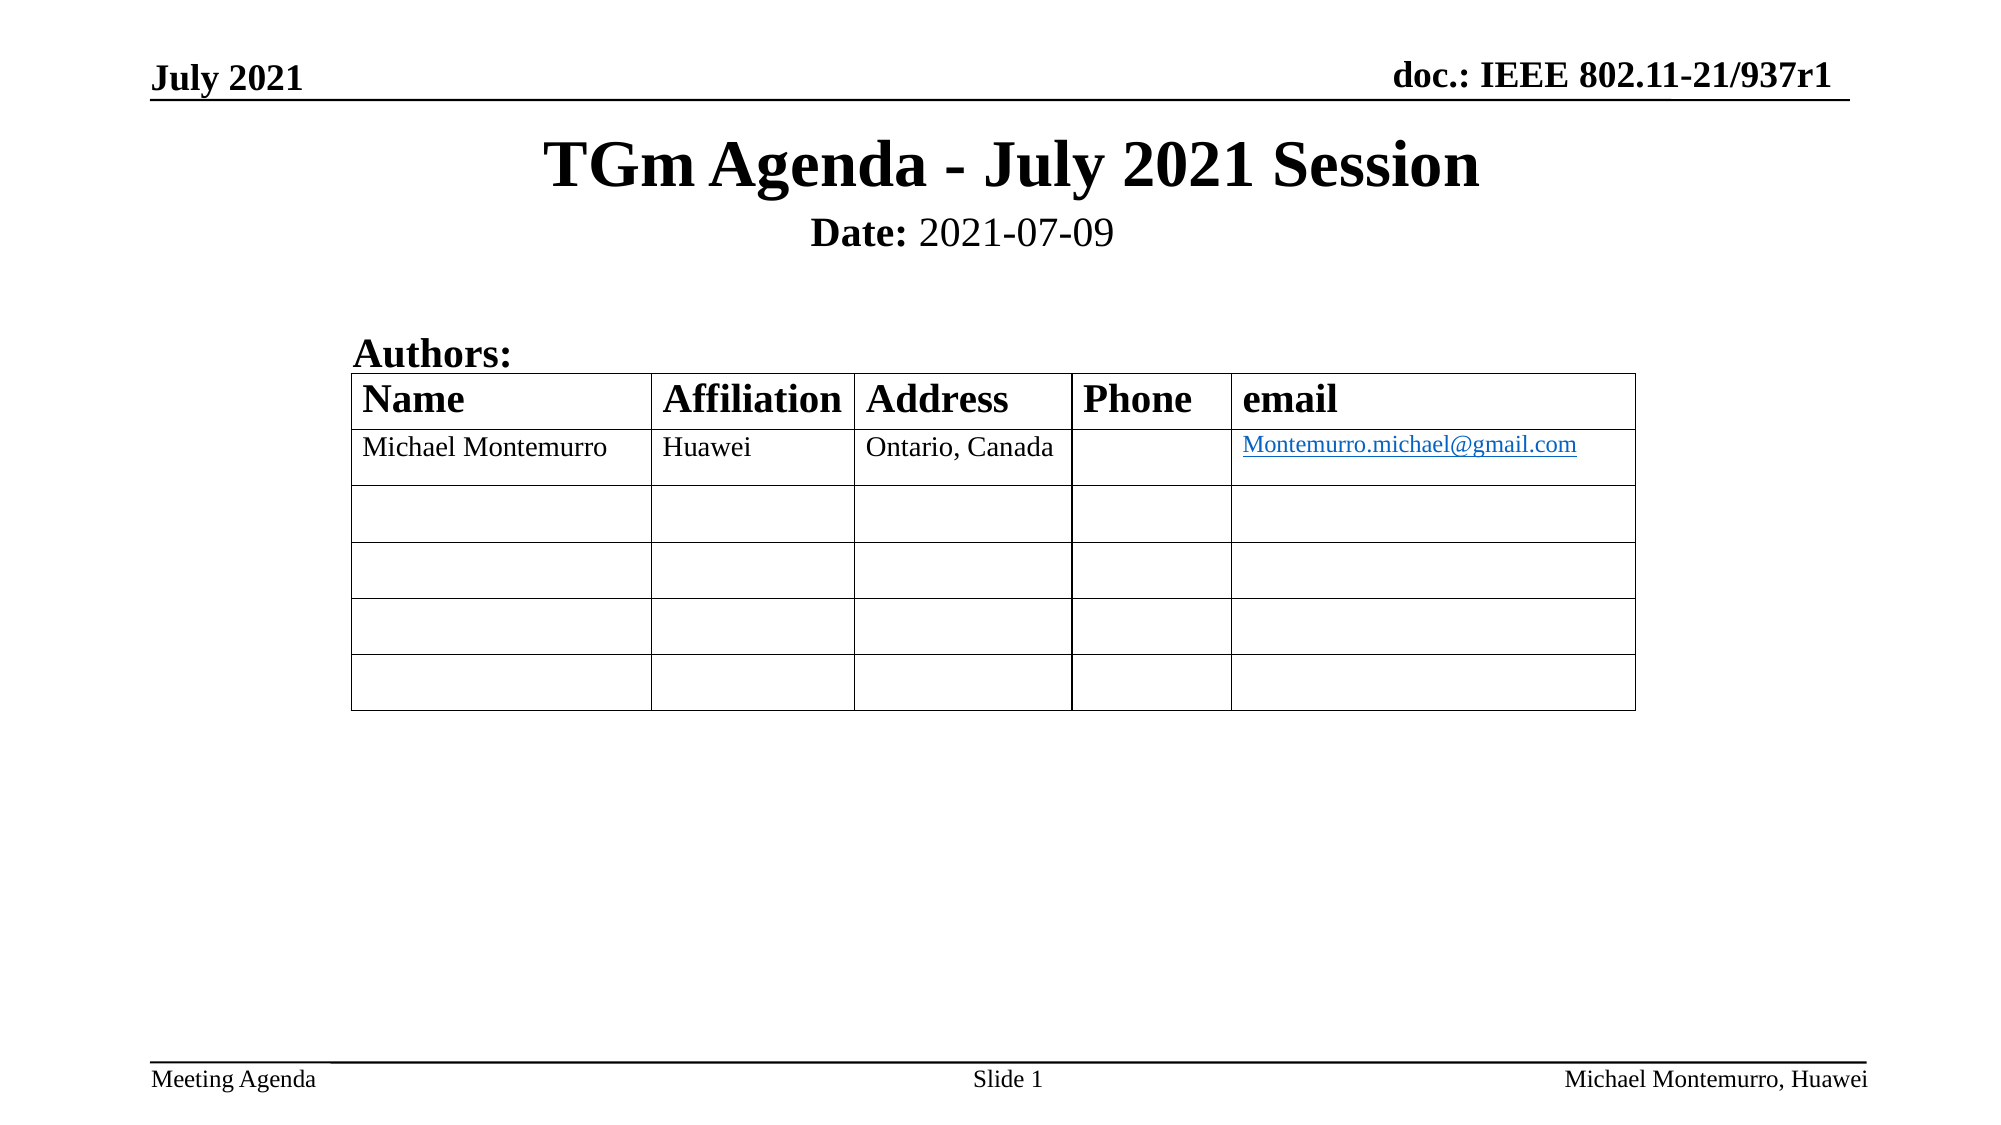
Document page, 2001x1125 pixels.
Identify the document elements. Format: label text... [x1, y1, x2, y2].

slide_number Slide 1 [972, 1061, 1045, 1093]
text_box TGm Agenda - July 2021 Session [362, 112, 1663, 288]
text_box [335, 372, 1665, 784]
text_box Authors: [337, 318, 575, 371]
text_box Date: 2021-07-09 [325, 203, 1601, 267]
footer Michael Montemurro, Huawei [1266, 1061, 1869, 1093]
